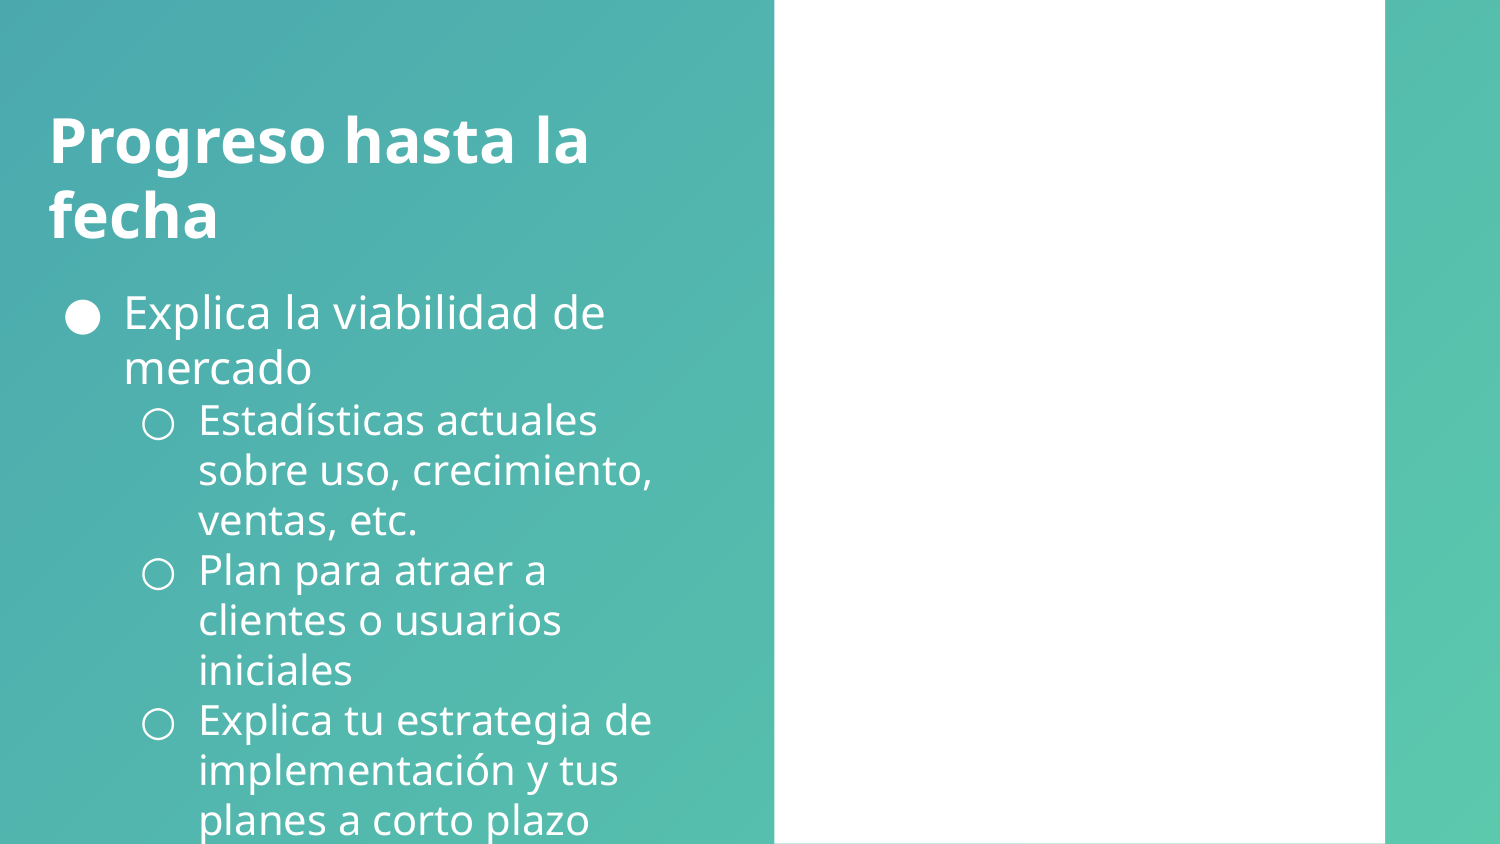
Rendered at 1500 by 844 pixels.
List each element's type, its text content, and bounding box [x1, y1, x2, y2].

text_box Progreso hasta la fecha [33, 86, 682, 186]
text_box Explica la viabilidad de mercado Estadísticas actuales sobre uso, crecimiento, ventas, etc. Plan para atraer a clientes o usuarios iniciales Explica tu estrategia de implementación y tus planes a corto plazo [33, 268, 704, 795]
